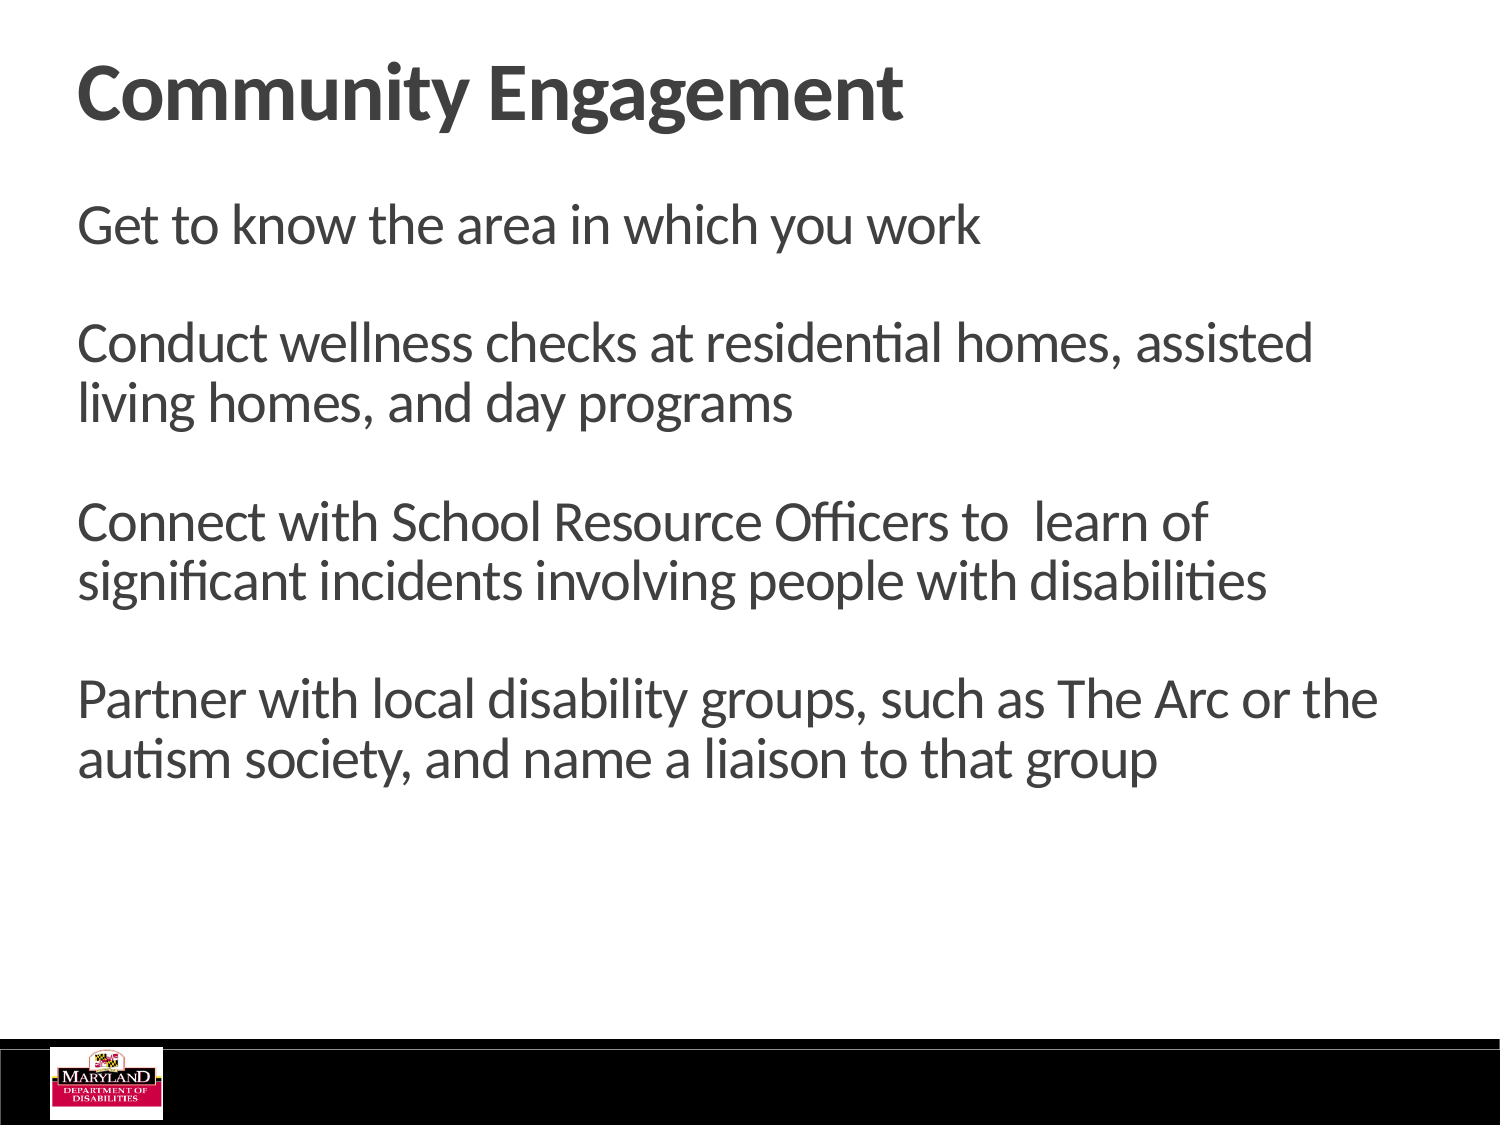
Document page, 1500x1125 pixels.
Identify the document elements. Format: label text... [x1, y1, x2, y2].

title Community Engagement Get to know the area in which you work Conduct wellness checks at residential homes, assisted living homes, and day programs Connect with School Resource Officers to learn of significant incidents involving people with disabilities Partner with local disability groups, such as The Arc or the autism society, and name a liaison to that group [62, 45, 1413, 1000]
picture [50, 1047, 163, 1120]
